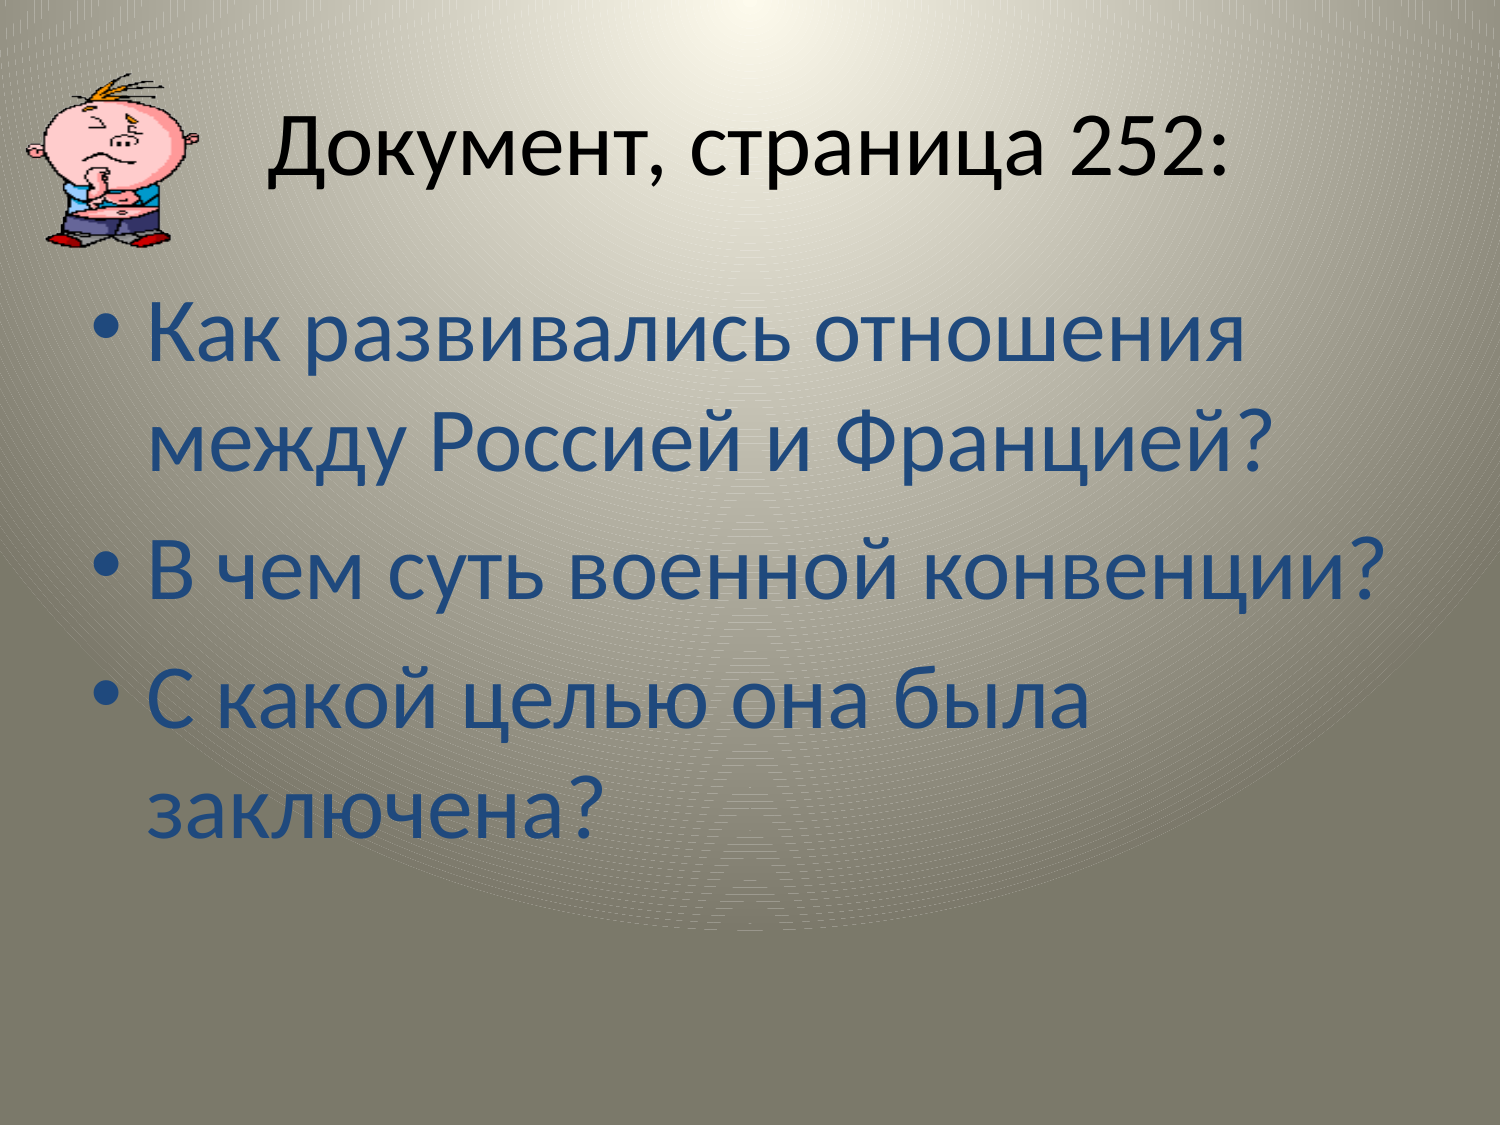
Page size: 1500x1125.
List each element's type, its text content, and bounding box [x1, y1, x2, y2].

list Как развивались отношения между Россией и Францией? В чем суть военной конвенции? С какой целью она была заключена? [75, 262, 1425, 1005]
picture [0, 42, 237, 251]
title Документ, страница 252: [239, 45, 1425, 233]
